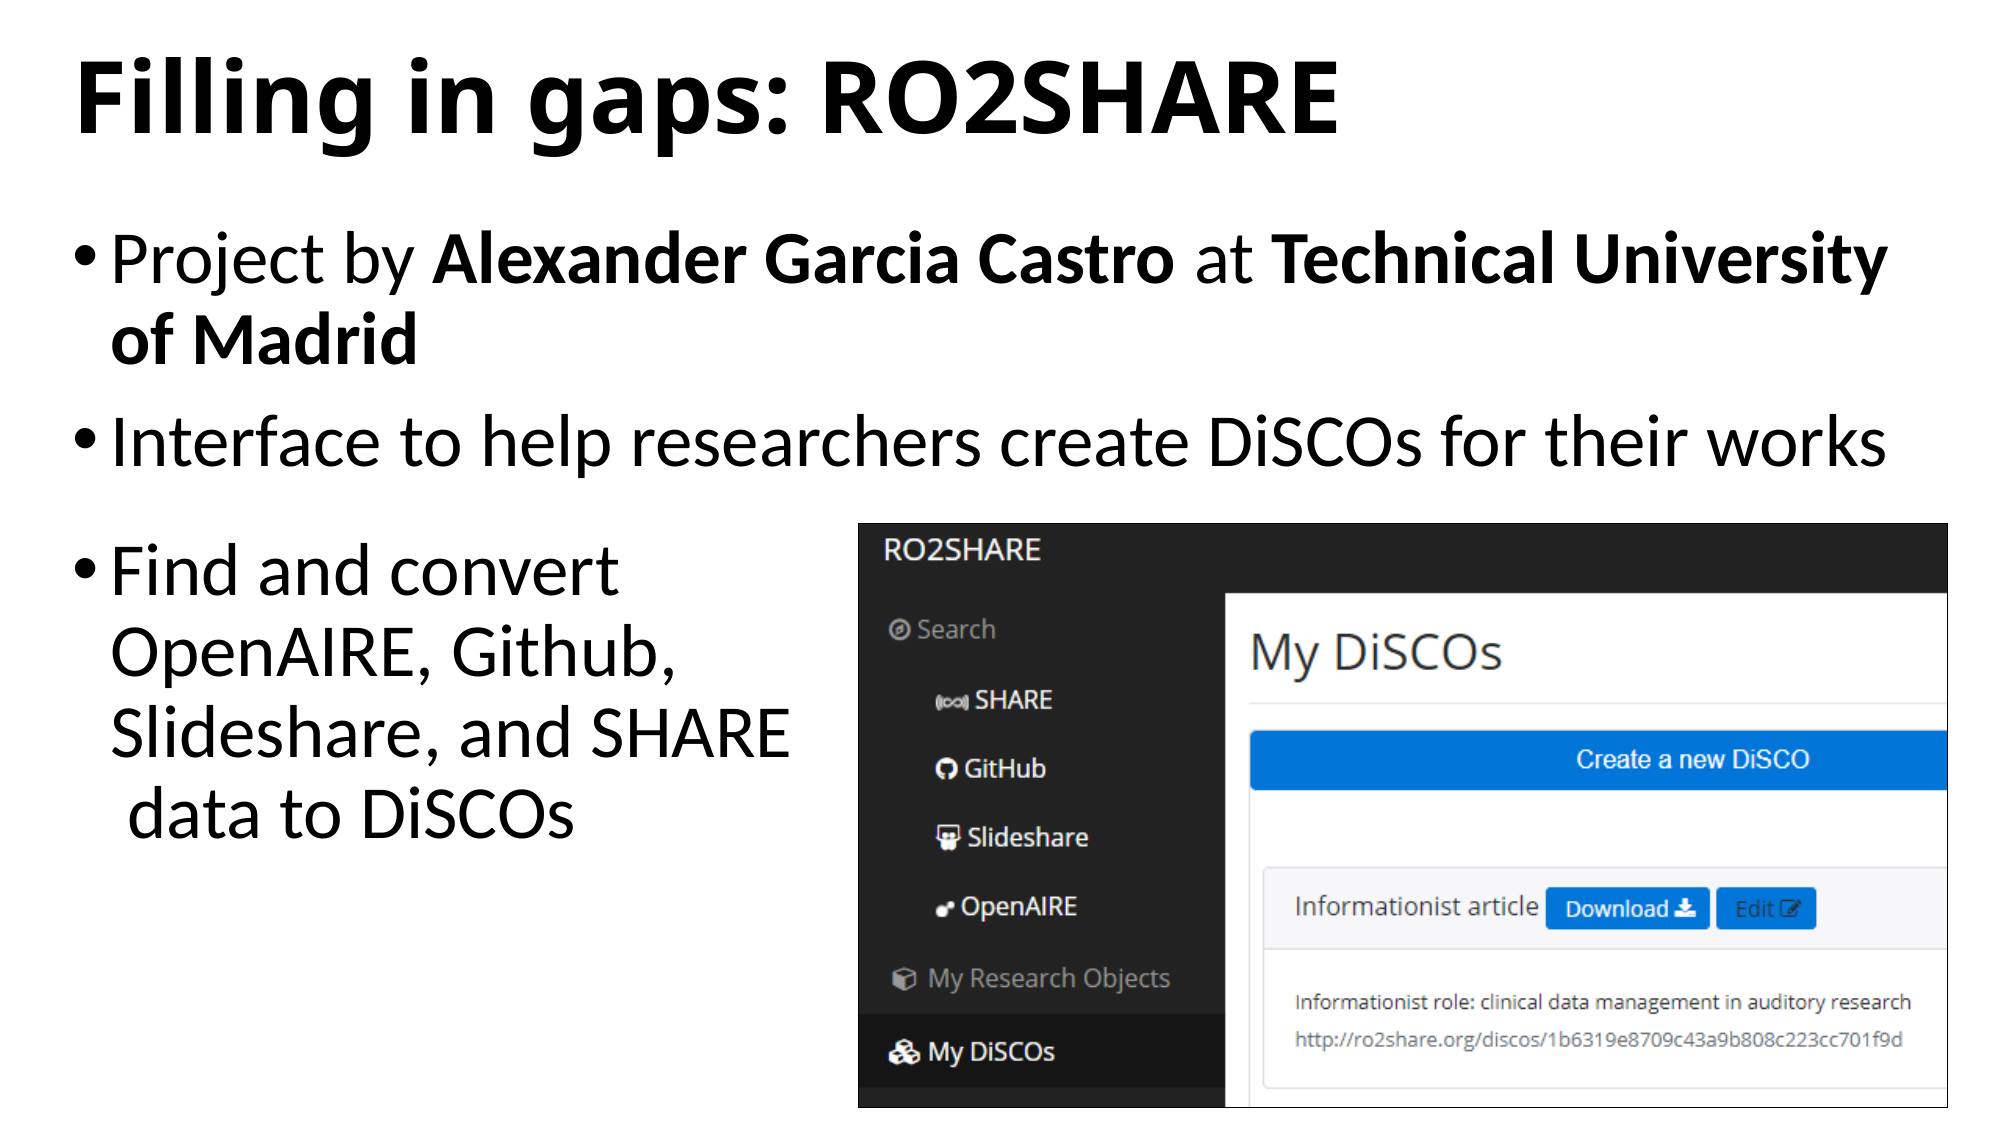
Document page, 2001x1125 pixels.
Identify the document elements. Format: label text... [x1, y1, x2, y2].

list Project by Alexander Garcia Castro at Technical University of Madrid Interface to help researchers create DiSCOs for their works [57, 211, 1920, 1017]
picture [858, 523, 1948, 1108]
title Filling in gaps: RO2SHARE [57, 26, 1948, 177]
text_box Find and convert OpenAIRE, Github, Slideshare, and SHARE data to DiSCOs [57, 523, 817, 977]
